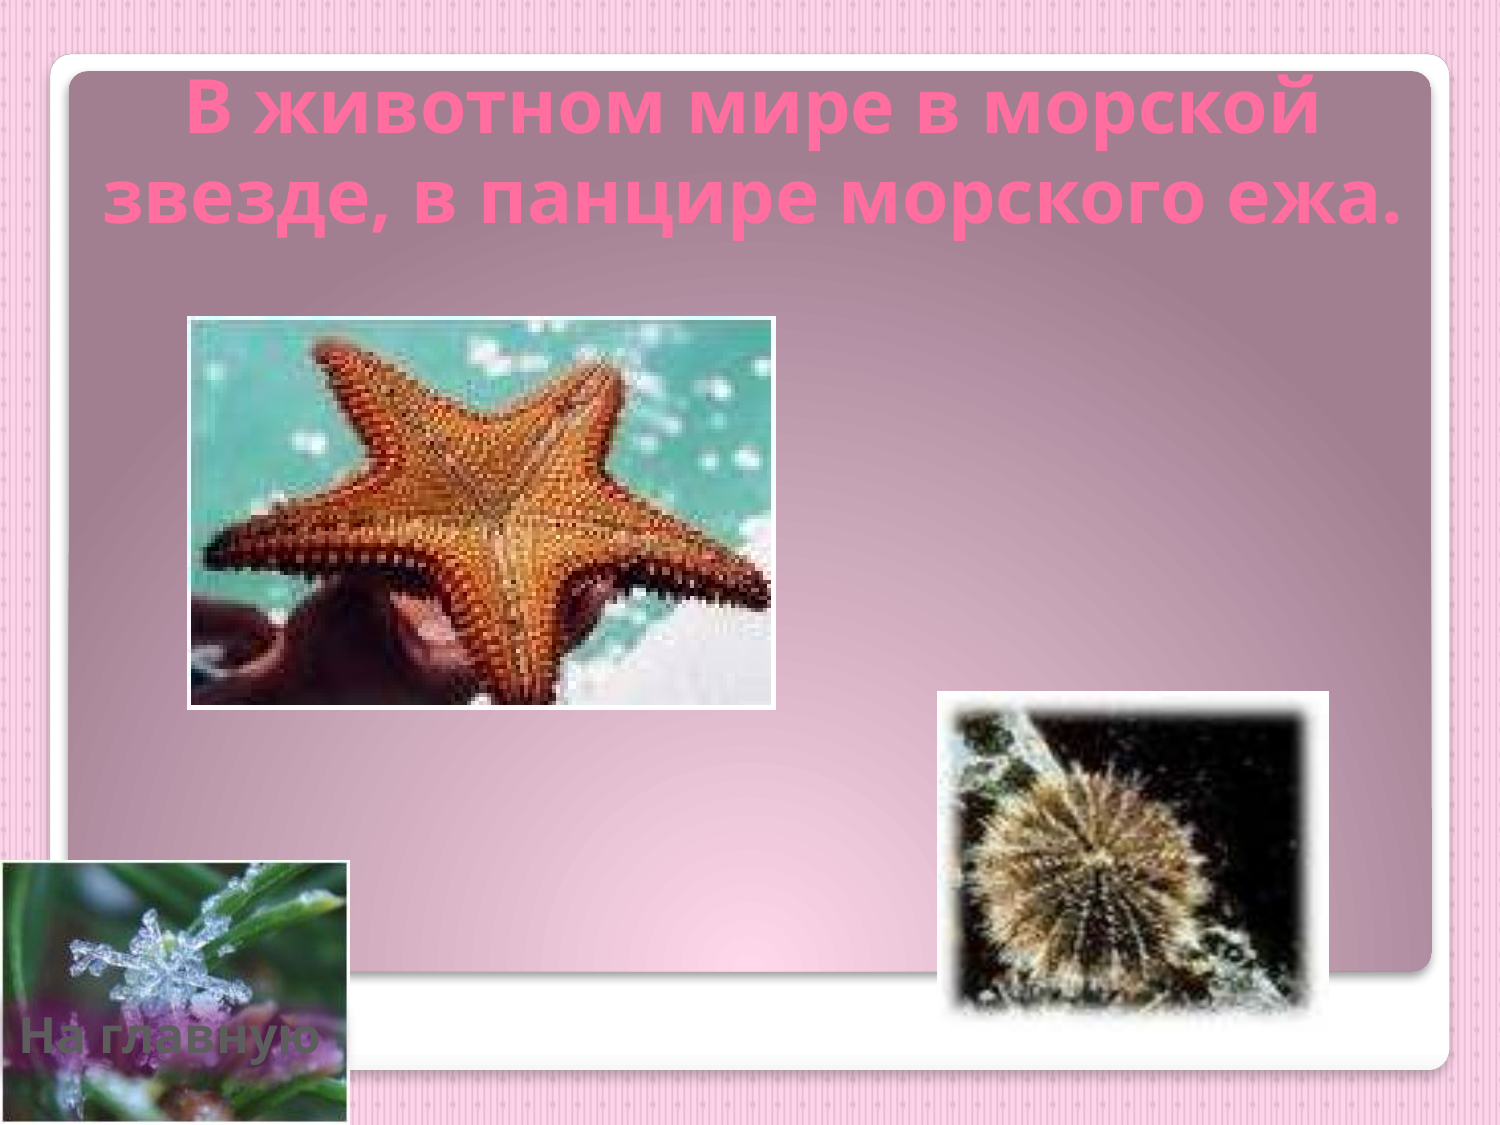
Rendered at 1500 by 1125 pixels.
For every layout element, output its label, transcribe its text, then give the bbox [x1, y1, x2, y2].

picture [937, 691, 1329, 1033]
picture [187, 316, 776, 710]
picture [0, 860, 351, 1125]
title В животном мире в морской звезде, в панцире морского ежа. [82, 35, 1425, 247]
